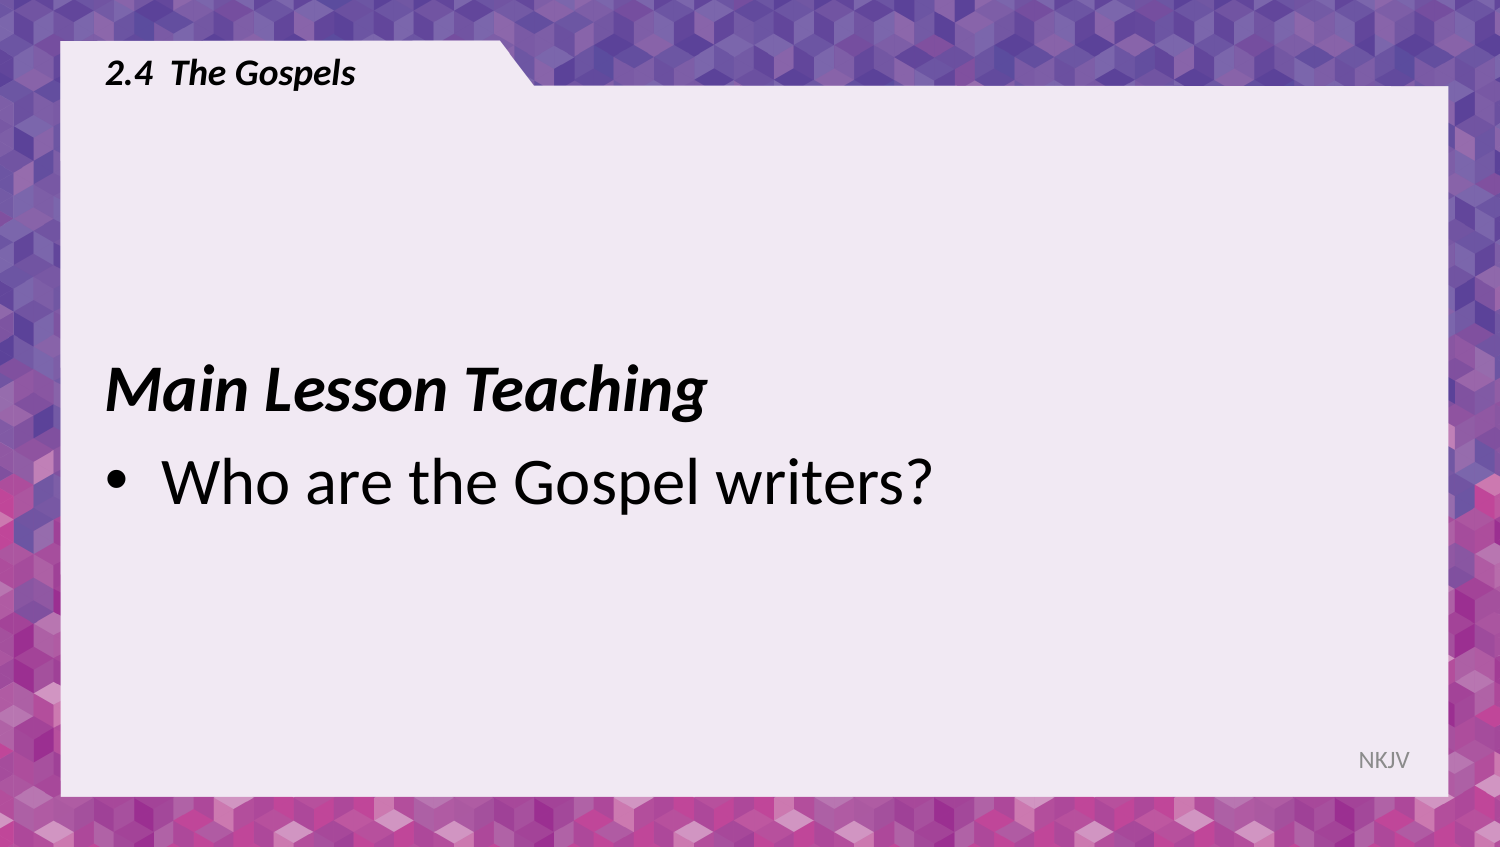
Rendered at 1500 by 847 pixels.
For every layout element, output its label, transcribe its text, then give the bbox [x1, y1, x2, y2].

picture [0, 0, 1500, 847]
footer NKJV [950, 736, 1425, 782]
list Main Lesson Teaching Who are the Gospel writers? [89, 141, 1403, 722]
title 2.4 The Gospels [89, 33, 1420, 108]
